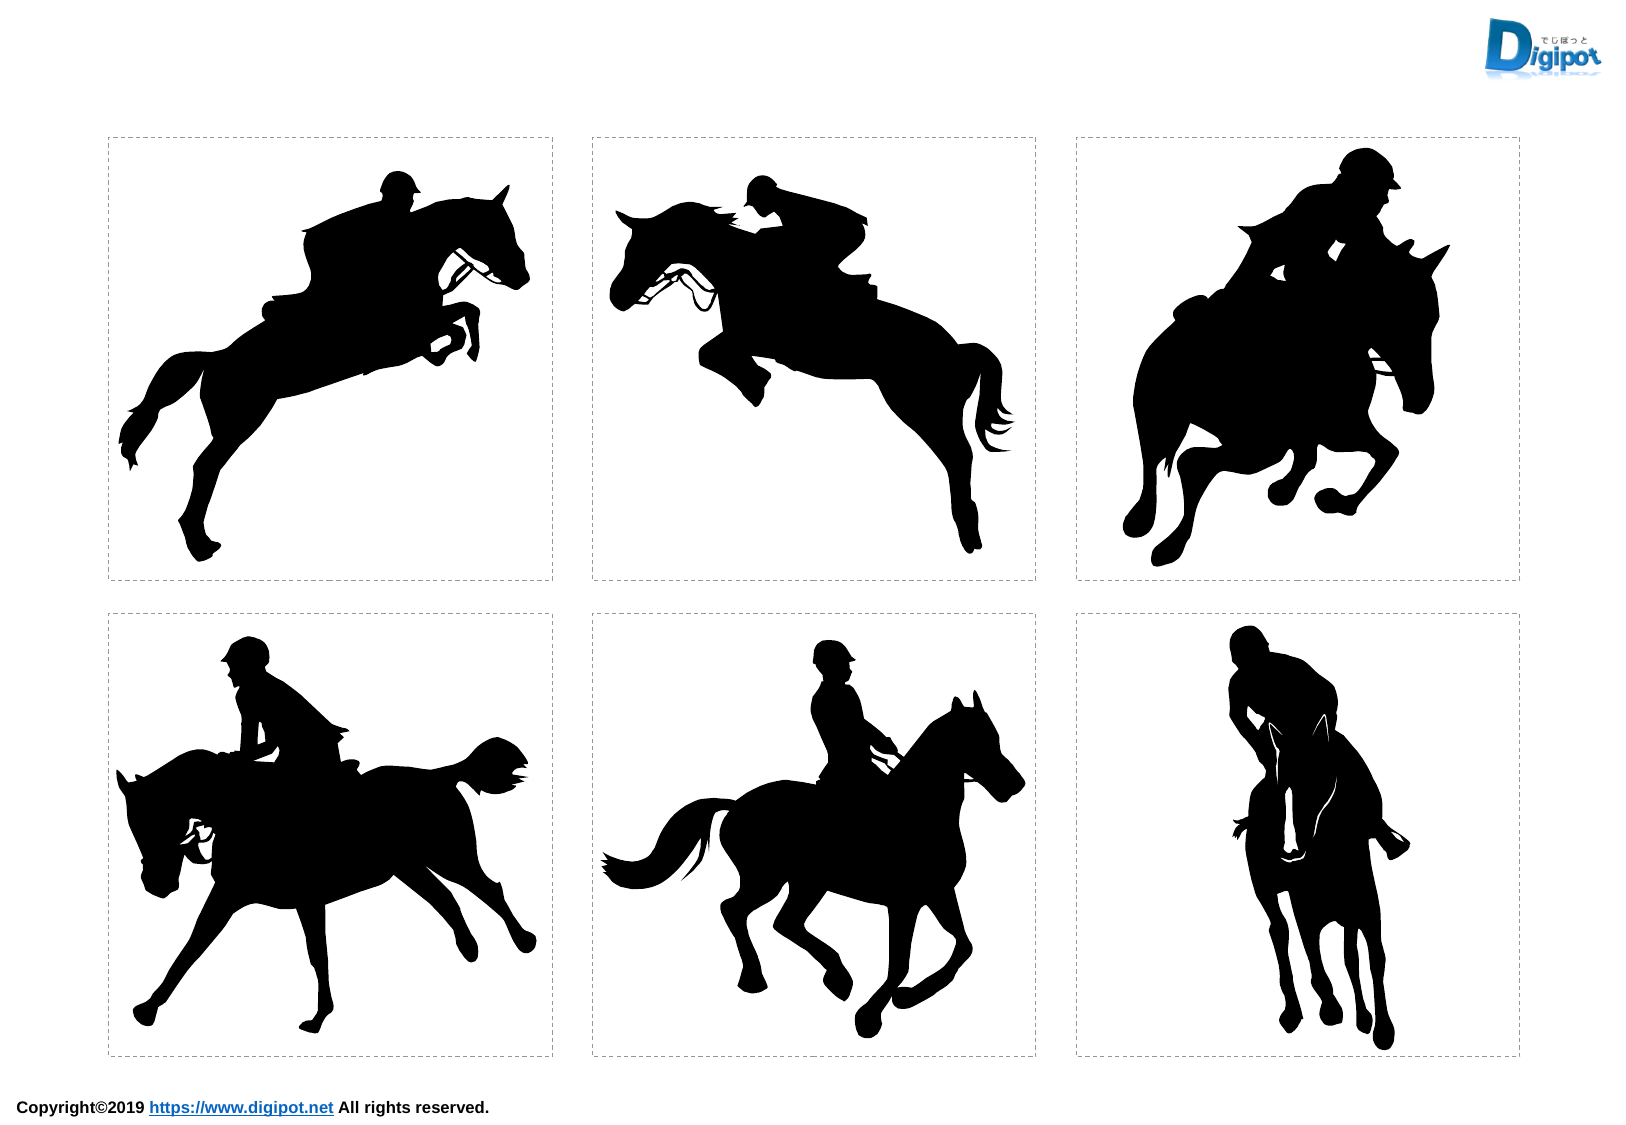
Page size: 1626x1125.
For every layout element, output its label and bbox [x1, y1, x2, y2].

text_box [1228, 625, 1411, 1051]
text_box [118, 171, 530, 562]
text_box [116, 636, 537, 1034]
text_box [600, 639, 1026, 1039]
text_box [609, 175, 1016, 554]
picture [1485, 18, 1602, 82]
text_box [1122, 147, 1451, 567]
